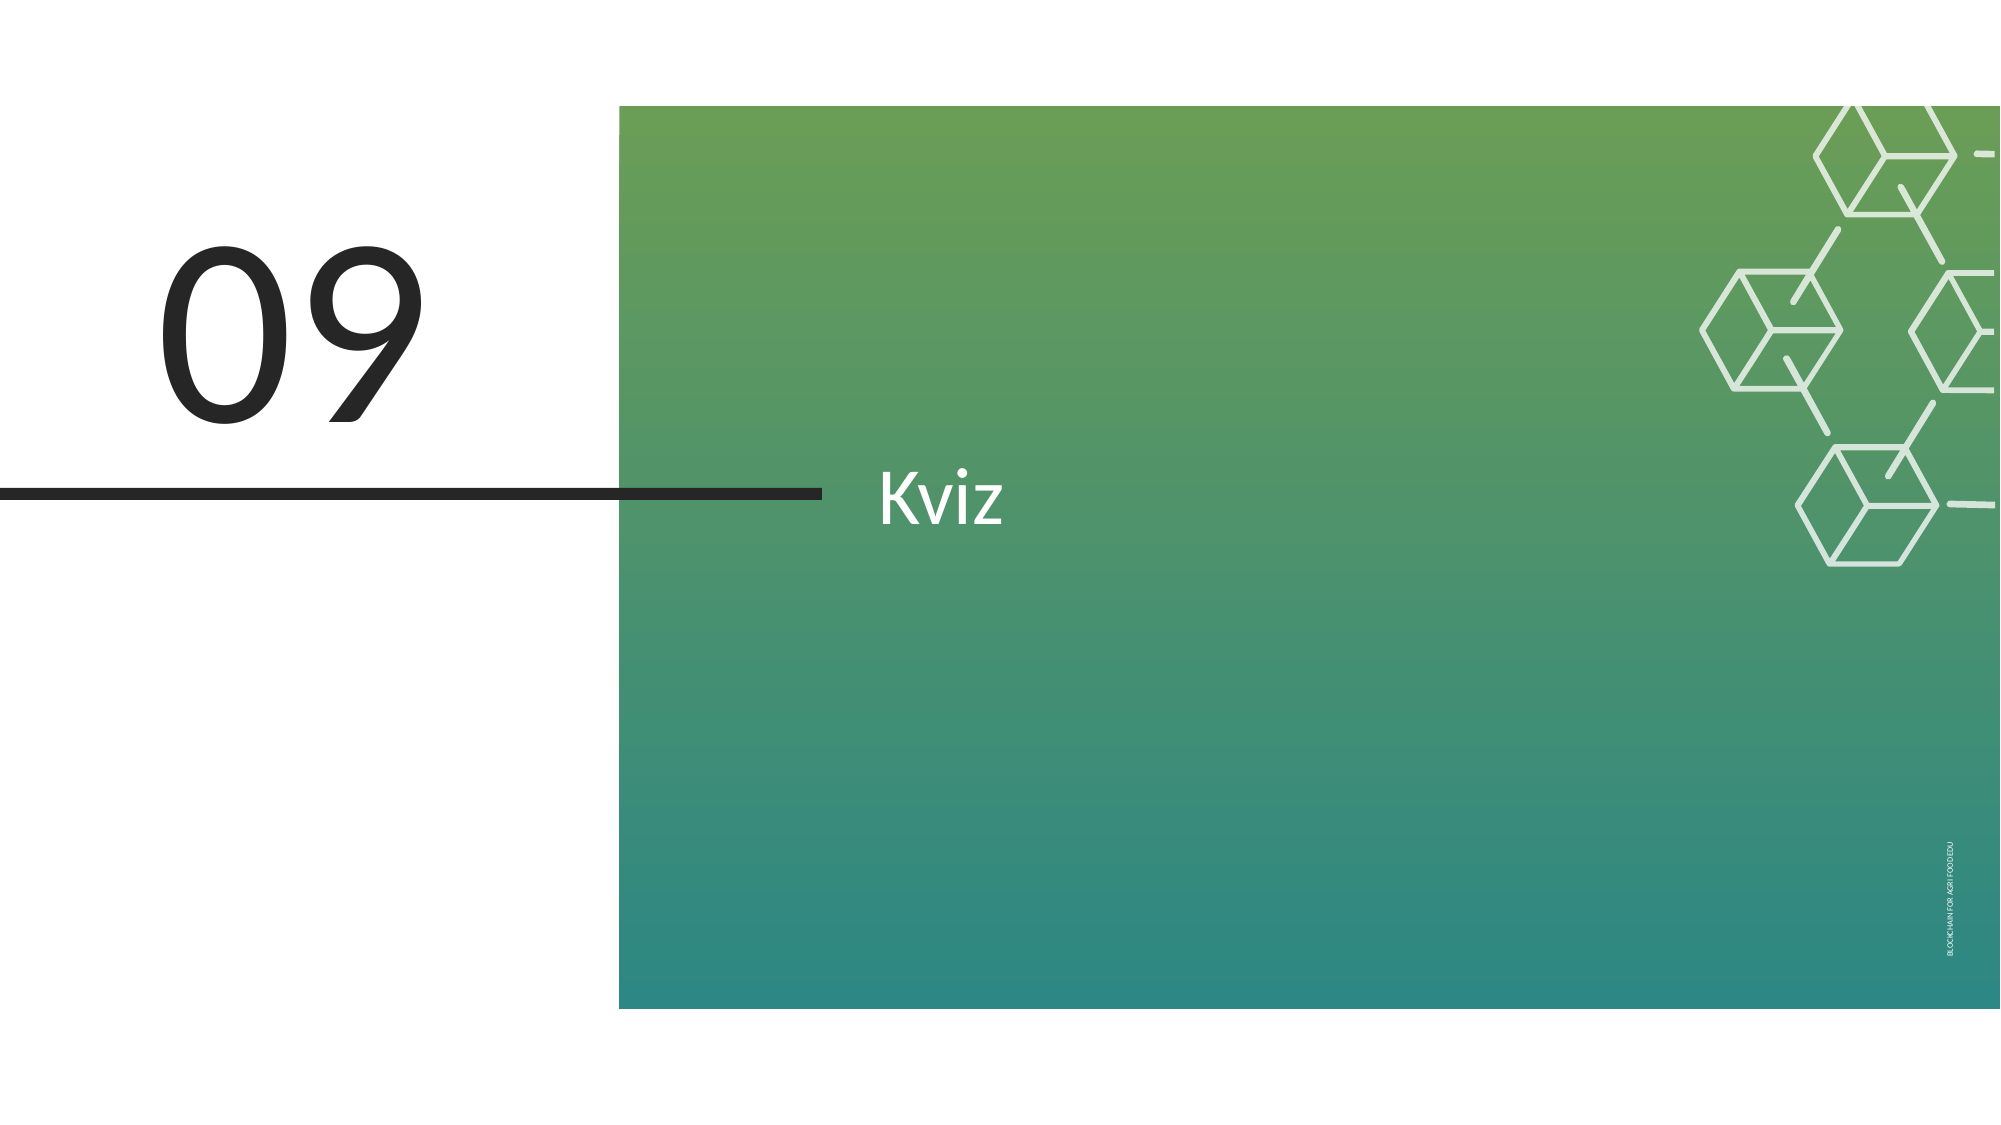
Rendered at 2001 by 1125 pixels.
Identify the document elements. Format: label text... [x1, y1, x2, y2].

list Kviz [864, 446, 1709, 899]
list 09 [141, 180, 481, 447]
